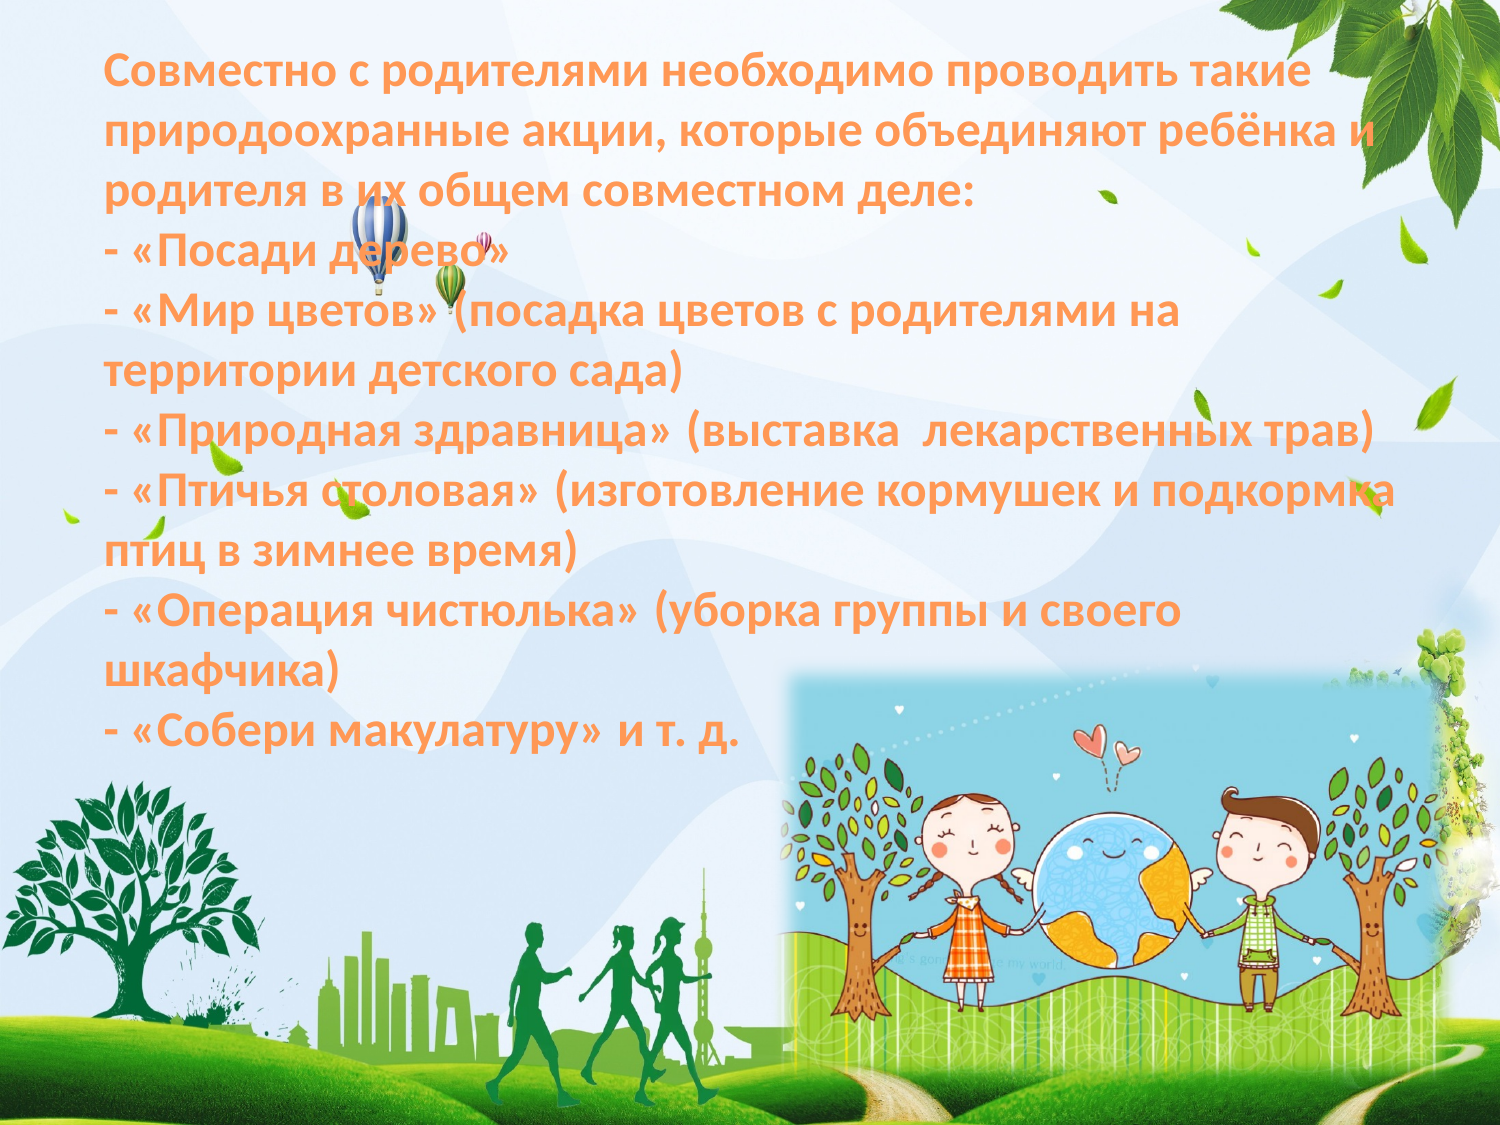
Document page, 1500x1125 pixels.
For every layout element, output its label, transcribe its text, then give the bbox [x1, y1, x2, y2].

picture [0, 0, 1500, 1125]
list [770, 656, 1459, 1087]
title Совместно с родителями необходимо проводить такие природоохранные акции, которые объединяют ребёнка и родителя в их общем совместном деле: - «Посади дерево» - «Мир цветов» (посадка цветов с родителями на территории детского сада) - «Природная здравница» (выставка лекарственных трав) - «Птичья столовая» (изготовление кормушек и подкормка птиц в зимнее время) - «Операция чистюлька» (уборка группы и своего шкафчика) - «Собери макулатуру» и т. д. [88, 302, 1439, 491]
